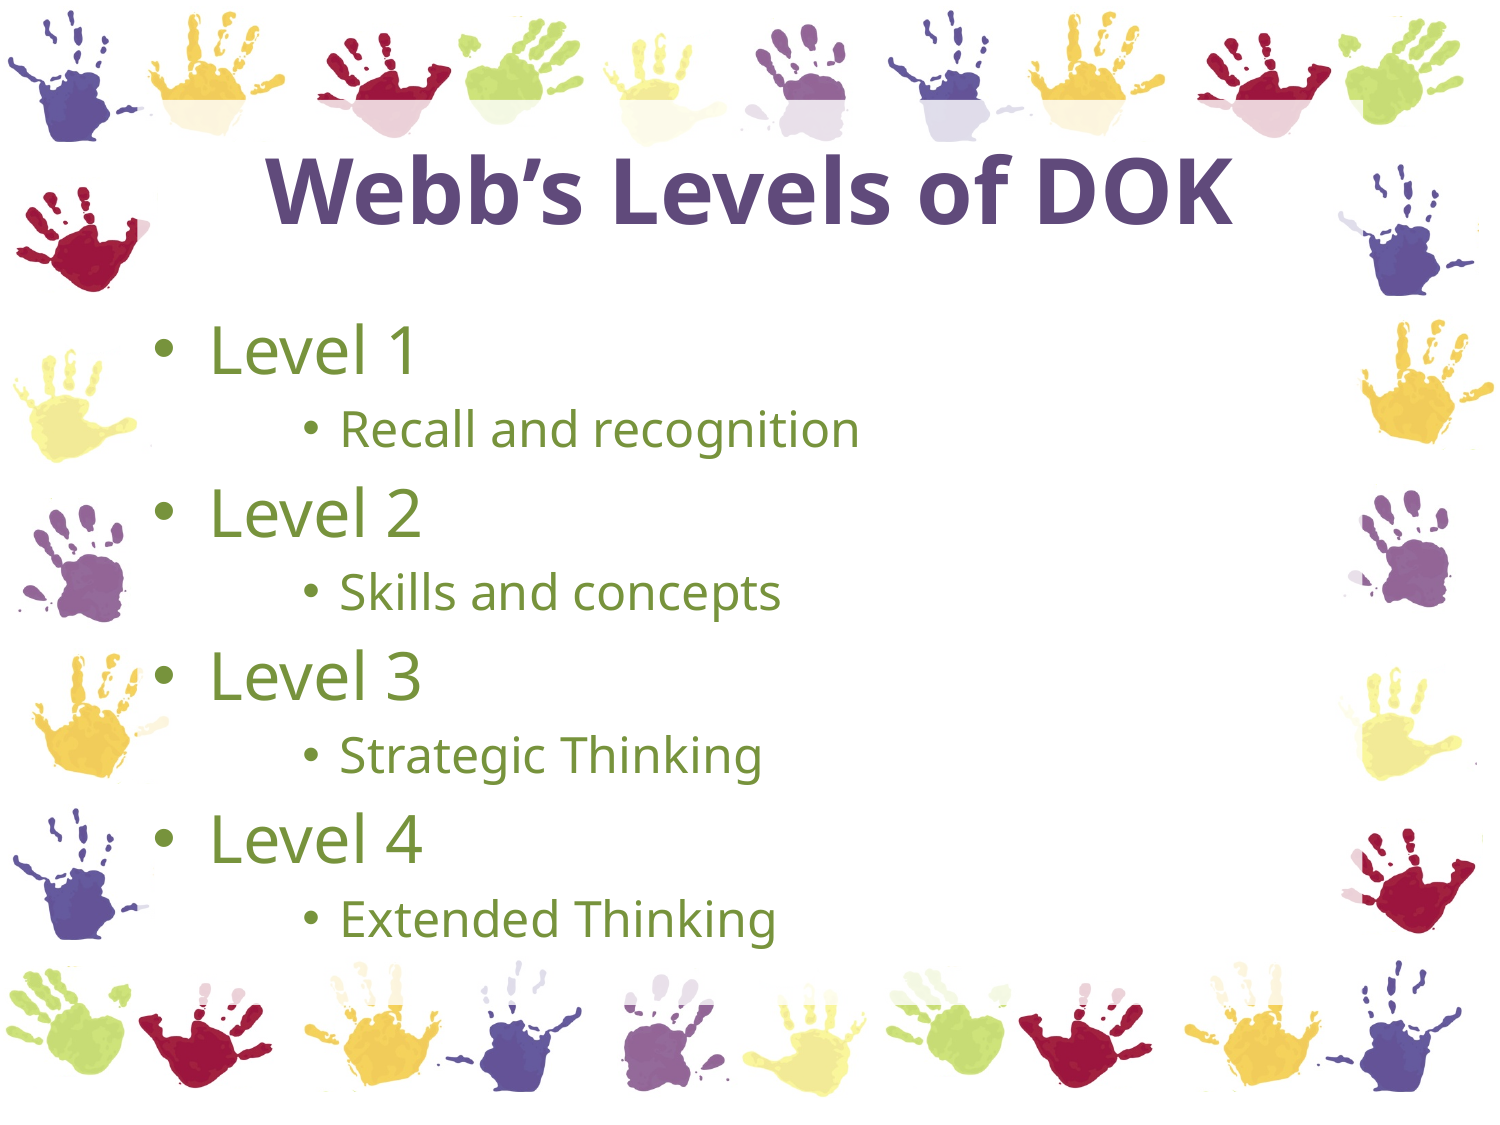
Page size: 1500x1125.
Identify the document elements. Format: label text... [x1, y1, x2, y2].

picture [8, 804, 137, 940]
picture [305, 16, 586, 99]
picture [1363, 812, 1483, 935]
picture [1363, 652, 1477, 784]
picture [4, 170, 158, 293]
picture [600, 1005, 869, 1100]
picture [10, 334, 137, 466]
picture [1363, 314, 1500, 450]
list Level 1 Recall and recognition Level 2 Skills and concepts Level 3 Strategic Thinking Level 4 Extended Thinking [137, 299, 1363, 1005]
picture [1333, 160, 1479, 296]
picture [600, 18, 869, 99]
picture [298, 1005, 586, 1092]
picture [3, 6, 291, 142]
picture [883, 1005, 1164, 1089]
picture [3, 966, 284, 1089]
picture [16, 498, 137, 631]
picture [1363, 484, 1472, 616]
picture [883, 6, 1171, 99]
picture [23, 648, 137, 784]
picture [1178, 956, 1466, 1092]
picture [1185, 16, 1466, 139]
title Webb’s Levels of DOK [137, 99, 1364, 275]
